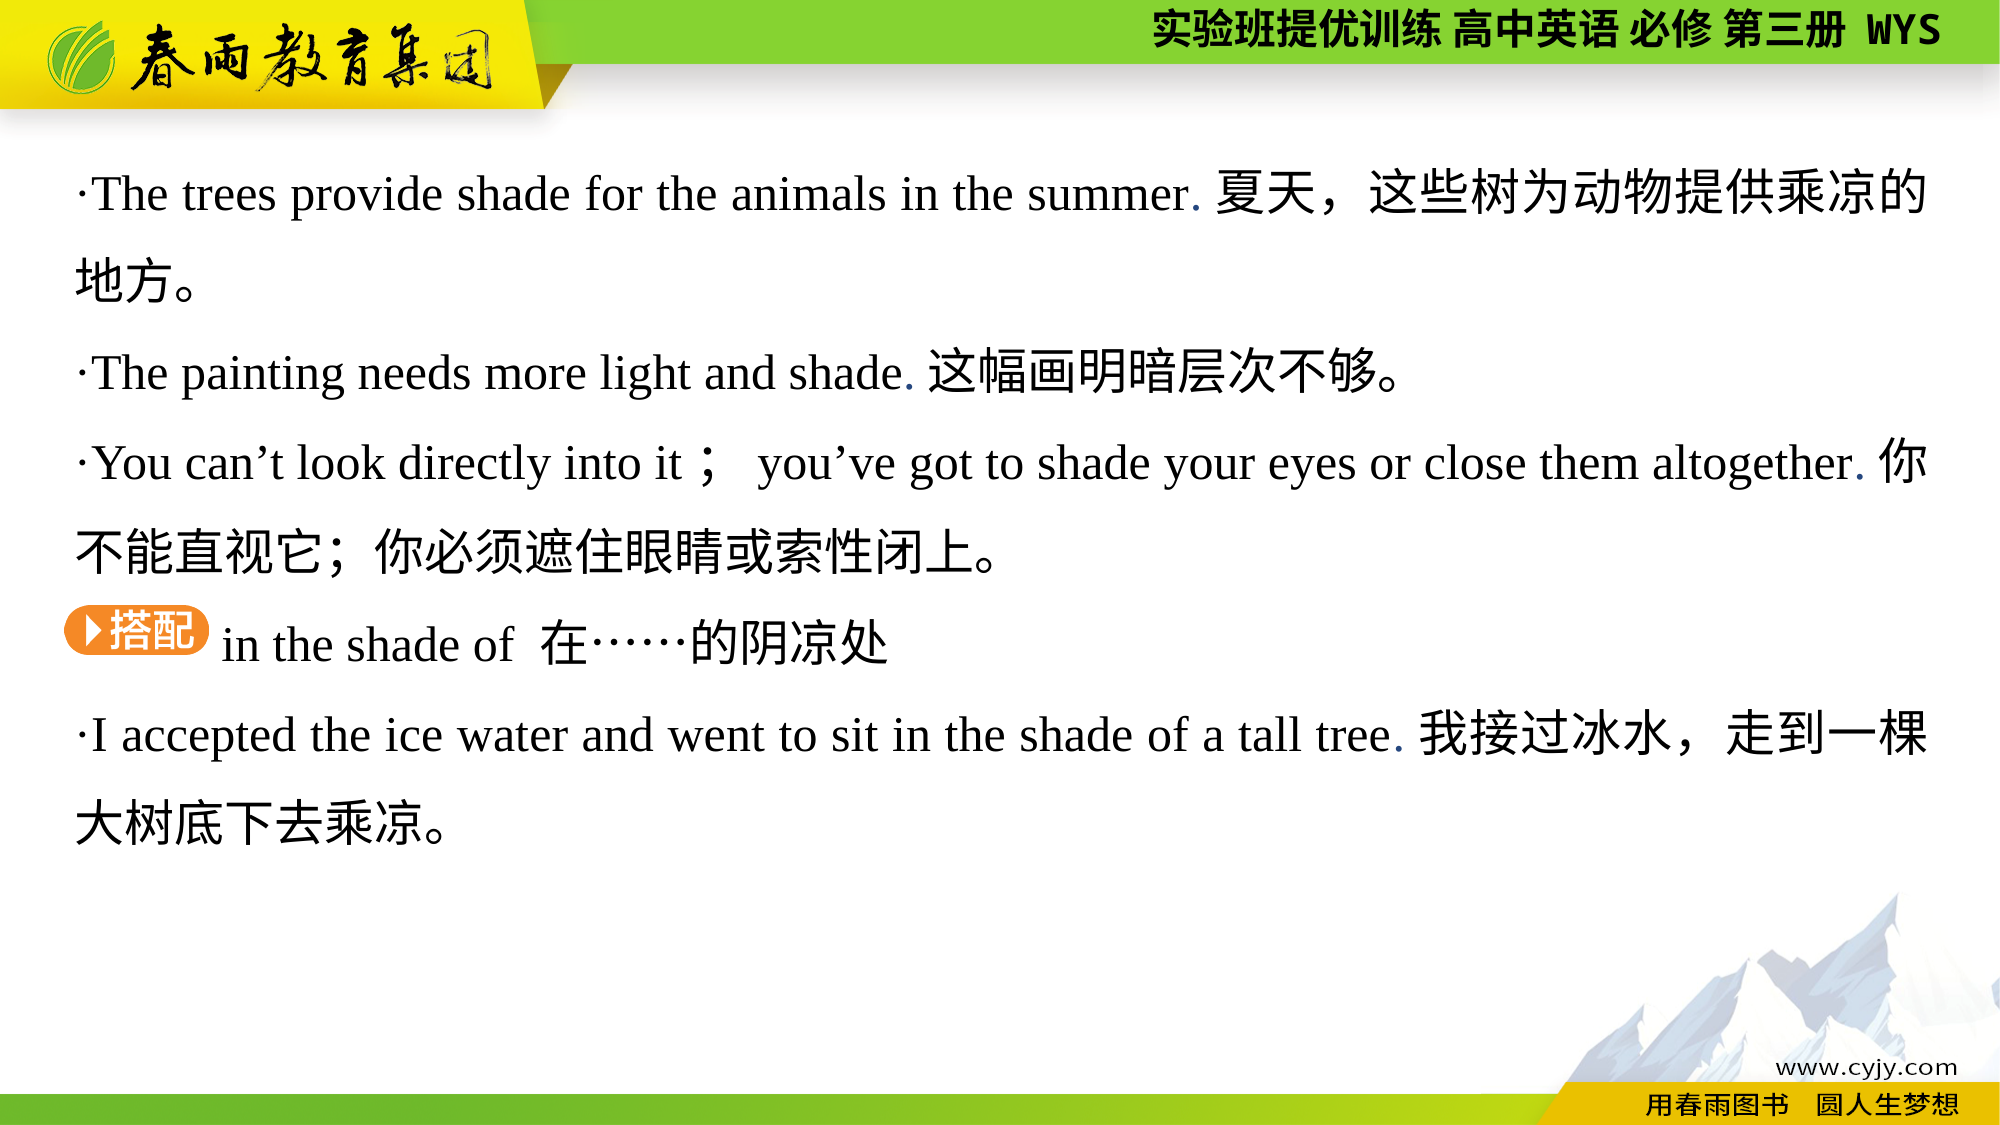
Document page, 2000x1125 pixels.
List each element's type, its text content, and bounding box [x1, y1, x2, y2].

picture [0, 0, 2000, 1125]
text_box in the shade of 在……的阴凉处 ·I accepted the ice water and went to sit in the shade of a tall tree.我接过冰水，走到一棵大树底下去乘凉。 [59, 574, 1944, 860]
list ·The trees provide shade for the animals in the summer.夏天，这些树为动物提供乘凉的地方。 ·The painting needs more light and shade.这幅画明暗层次不够。 ·You can’t look directly into it；you’ve got to shade your eyes or close them altogether.你不能直视它；你必须遮住眼睛或索性闭上。 [59, 122, 1944, 574]
